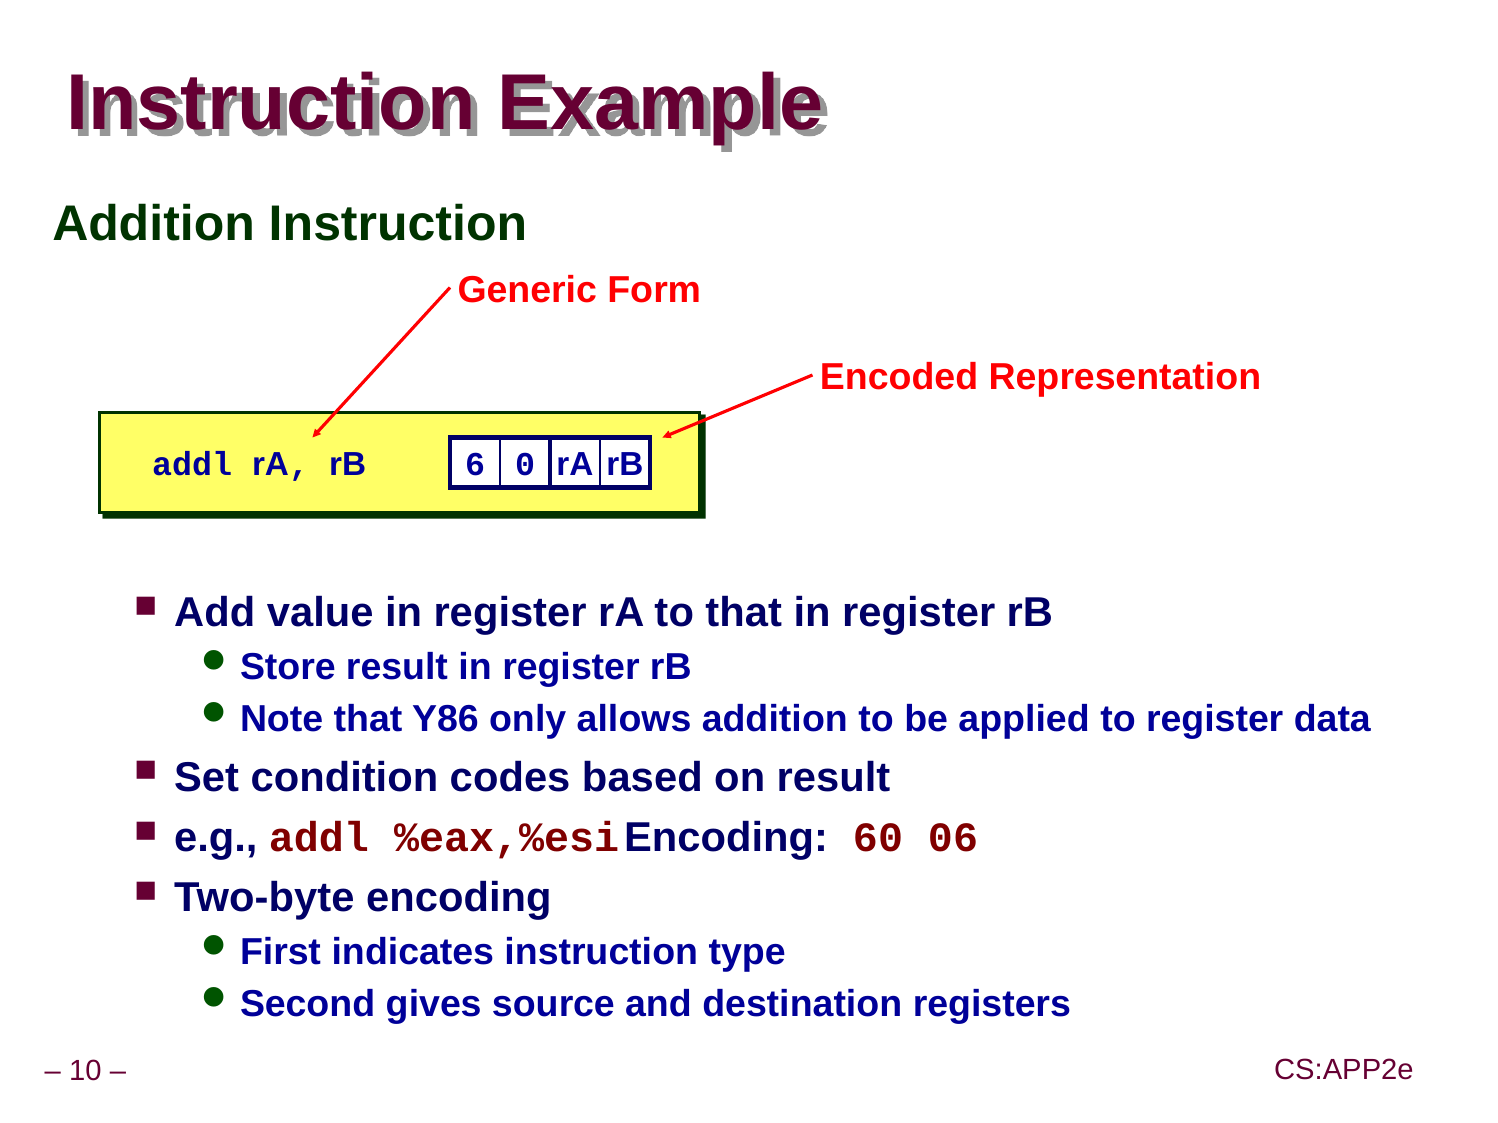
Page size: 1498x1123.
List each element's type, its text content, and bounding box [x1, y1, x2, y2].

title Instruction Example [66, 40, 1495, 169]
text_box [137, 437, 651, 488]
list Addition Instruction Add value in register rA to that in register rB Store result in register rB Note that Y86 only allows addition to be applied to register data Set condition codes based on result e.g., addl %eax,%esi Encoding: 60 06 Two-byte encoding First indicates instruction type Second gives source and destination registers [37, 187, 1399, 913]
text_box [912, 349, 1270, 438]
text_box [312, 262, 907, 438]
